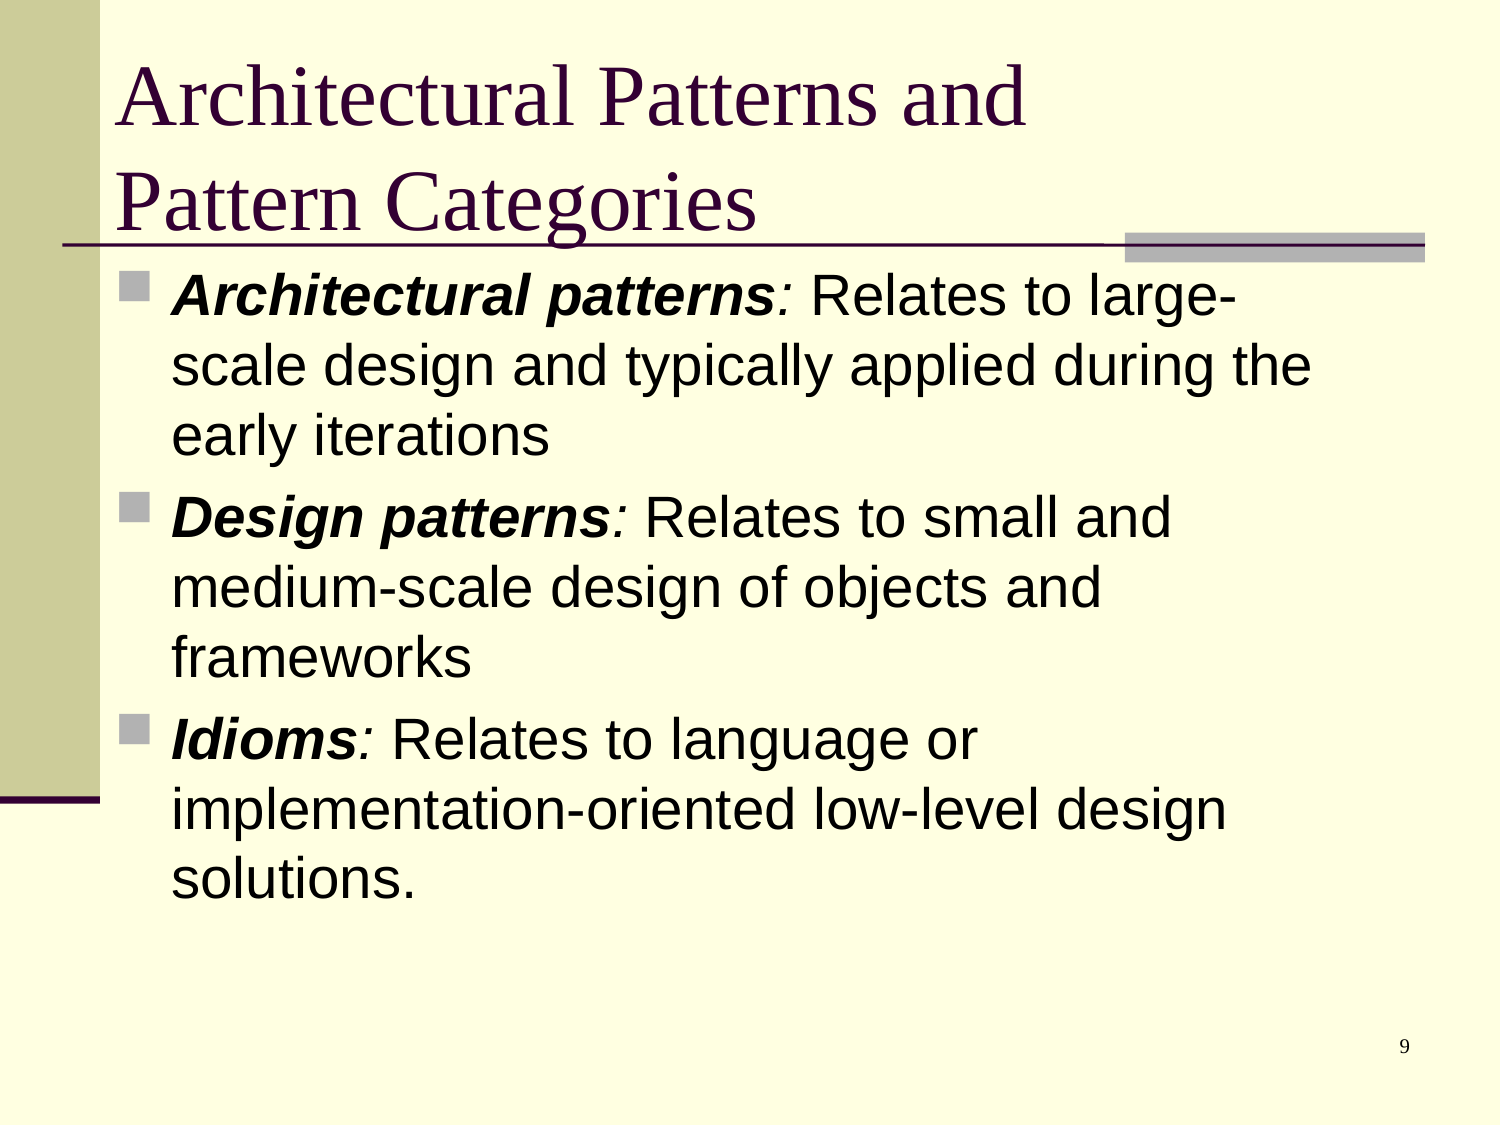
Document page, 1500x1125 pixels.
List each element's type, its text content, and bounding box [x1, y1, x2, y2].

slide_number 9 [1112, 1024, 1426, 1101]
list Architectural patterns: Relates to large-scale design and typically applied during the early iterations Design patterns: Relates to small and medium-scale design of objects and frameworks Idioms: Relates to language or implementation-oriented low-level design solutions. [99, 249, 1376, 994]
title Architectural Patterns and Pattern Categories [99, 24, 1299, 249]
